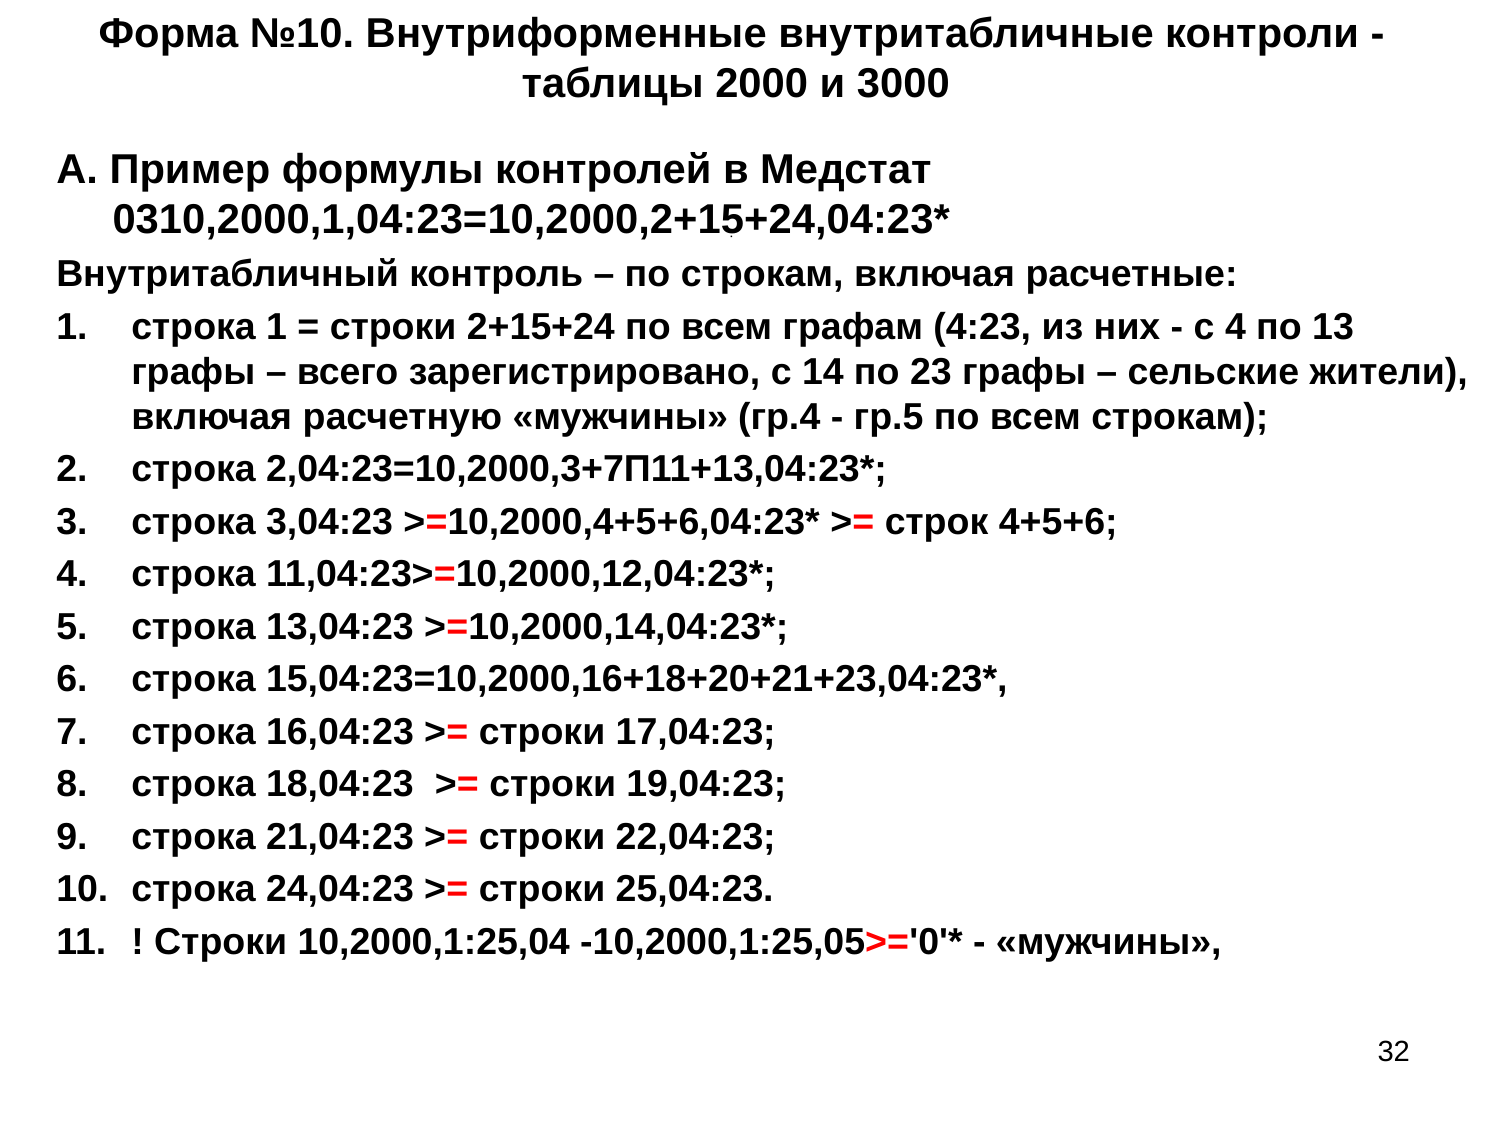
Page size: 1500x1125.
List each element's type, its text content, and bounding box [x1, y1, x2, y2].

list А. Пример формулы контролей в Медстат 0310,2000,1,04:23=10,2000,2+15+24,04:23* Внутритабличный контроль – по строкам, включая расчетные: строка 1 = строки 2+15+24 по всем графам (4:23, из них - с 4 по 13 графы – всего зарегистрировано, с 14 по 23 графы – сельские жители), включая расчетную «мужчины» (гр.4 - гр.5 по всем строкам); строка 2,04:23=10,2000,3+7П11+13,04:23*; строка 3,04:23 >=10,2000,4+5+6,04:23* >= строк 4+5+6; строка 11,04:23>=10,2000,12,04:23*; строка 13,04:23 >=10,2000,14,04:23*; строка 15,04:23=10,2000,16+18+20+21+23,04:23*, cтрока 16,04:23 >= строки 17,04:23; строка 18,04:23 >= строки 19,04:23; cтрока 21,04:23 >= строки 22,04:23; cтрока 24,04:23 >= строки 25,04:23. ! Строки 10,2000,1:25,04 -10,2000,1:25,05>='0'* - «мужчины», [41, 134, 1489, 1025]
slide_number 32 [1074, 1025, 1425, 1103]
title Форма №10. Внутриформенные внутритабличные контроли - таблицы 2000 и 3000 [57, 0, 1427, 112]
